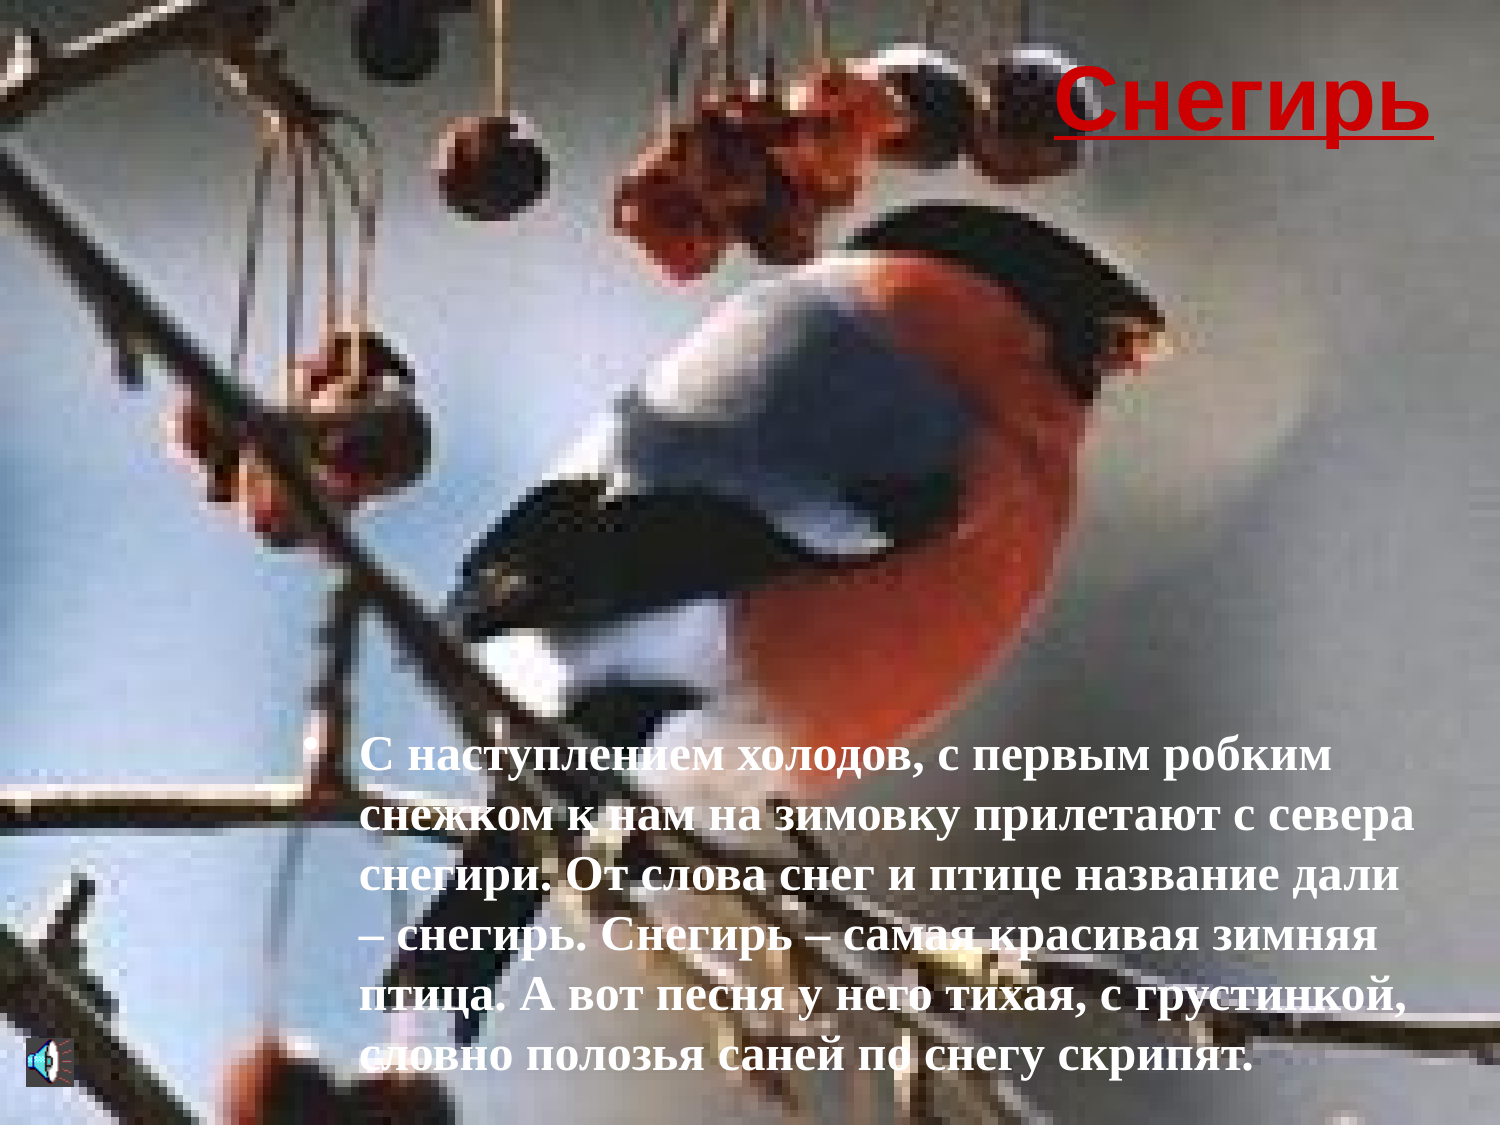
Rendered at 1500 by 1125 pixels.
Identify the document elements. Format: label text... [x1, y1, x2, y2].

list С наступлением холодов, с первым робким снежком к нам на зимовку прилетают с севера снегири. От слова снег и птице название дали – снегирь. Снегирь – самая красивая зимняя птица. А вот песня у него тихая, с грустинкой, словно полозья саней по снегу скрипят. [287, 712, 1438, 1125]
picture [0, 0, 1500, 1125]
title Снегирь [949, 0, 1500, 188]
